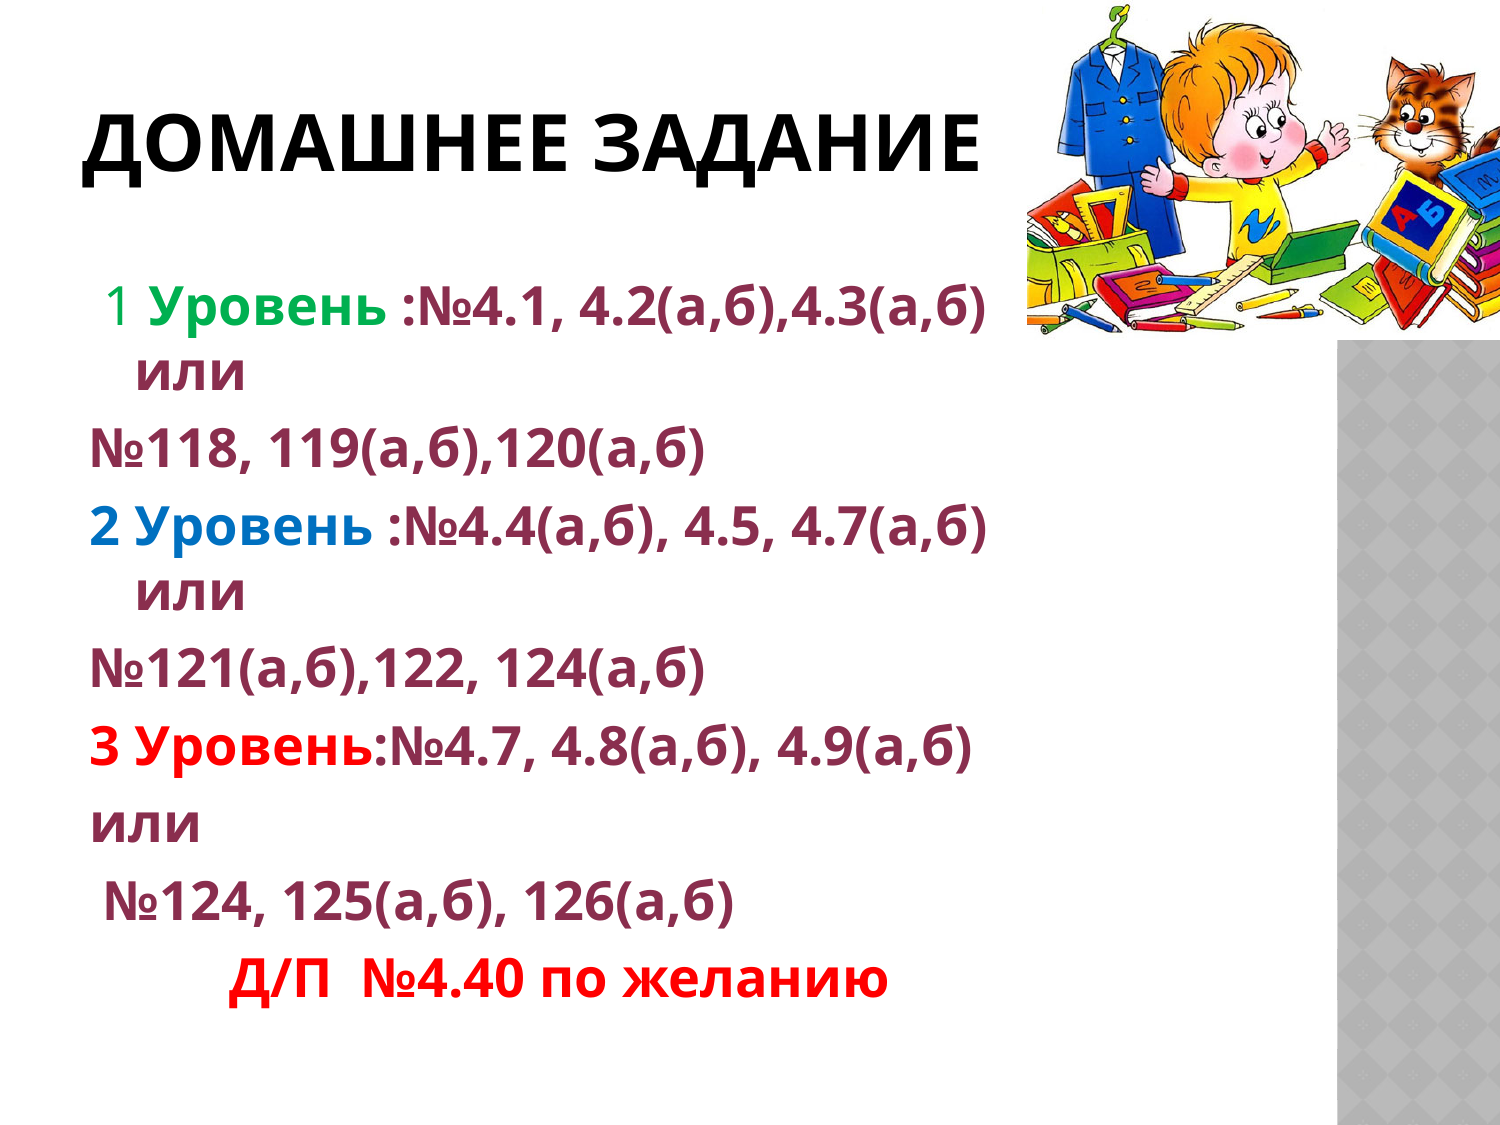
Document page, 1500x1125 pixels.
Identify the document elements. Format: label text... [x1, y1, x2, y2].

picture [1027, 0, 1500, 341]
text_box [35, 949, 1500, 1035]
list 1 Уровень :№4.1, 4.2(а,б),4.3(а,б) или №118, 119(а,б),120(а,б) 2 Уровень :№4.4(а,б), 4.5, 4.7(а,б) или №121(а,б),122, 124(а,б) 3 Уровень:№4.7, 4.8(а,б), 4.9(а,б) или №124, 125(а,б), 126(а,б) Д/П №4.40 по желанию [75, 264, 1032, 949]
title Домашнее задание [75, 52, 1021, 188]
